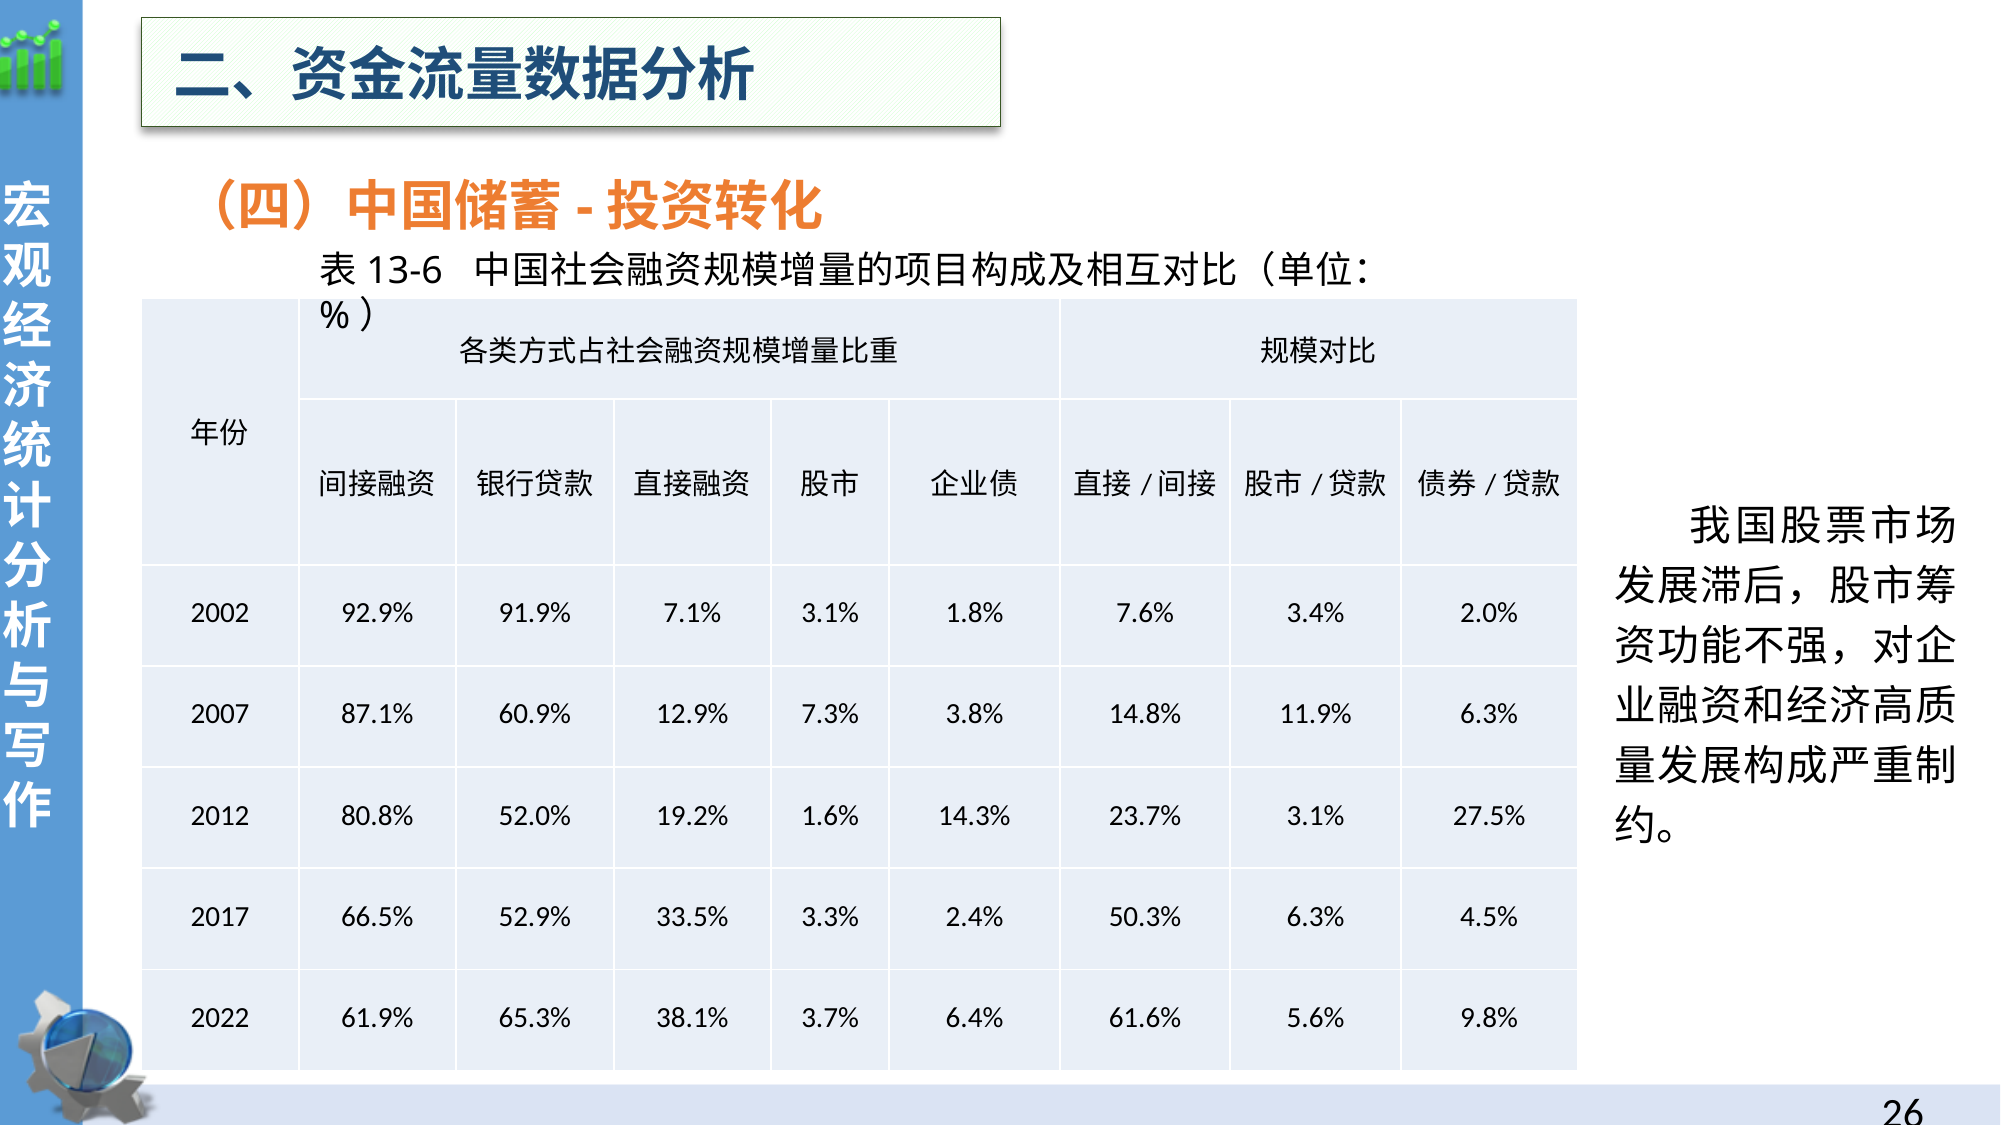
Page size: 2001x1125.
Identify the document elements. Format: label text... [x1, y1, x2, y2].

table_cell 2.0% [1402, 566, 1577, 665]
text_box 二、资金流量数据分析 [141, 17, 1000, 127]
table_header 规模对比 [1061, 299, 1577, 398]
table_cell 19.2% [615, 768, 770, 867]
picture [0, 0, 2001, 1125]
table_cell 3.4% [1231, 566, 1400, 665]
table_cell 61.9% [300, 970, 455, 1070]
table_cell 股市 [772, 400, 888, 564]
table_cell 6.4% [890, 970, 1059, 1070]
table_cell 1.8% [890, 566, 1059, 665]
table_cell 23.7% [1061, 768, 1229, 867]
table_cell 2.4% [890, 869, 1059, 969]
table_cell 直接融资 [615, 400, 770, 564]
table_cell 7.3% [772, 667, 888, 766]
text_box （四）中国储蓄-投资转化 [127, 131, 1895, 241]
table_cell 间接融资 [300, 400, 455, 564]
text_box [1578, 730, 1867, 1025]
table_cell 27.5% [1402, 768, 1577, 867]
table_cell 80.8% [300, 768, 455, 867]
table_cell 直接/间接 [1061, 400, 1229, 564]
table_cell 11.9% [1231, 667, 1400, 766]
table_cell 9.8% [1402, 970, 1577, 1070]
table_cell 7.6% [1061, 566, 1229, 665]
table_cell 52.9% [457, 869, 613, 969]
table_cell 7.1% [615, 566, 770, 665]
table_cell 65.3% [457, 970, 613, 1070]
table_cell 52.0% [457, 768, 613, 867]
table_cell 3.1% [1231, 768, 1400, 867]
table_cell 91.9% [457, 566, 613, 665]
text_box 25 [1786, 1085, 1940, 1125]
table_cell 3.7% [772, 970, 888, 1070]
table_cell 企业债 [890, 400, 1059, 564]
table_cell 股市/贷款 [1231, 400, 1400, 564]
table_cell 60.9% [457, 667, 613, 766]
table_header 年份 [142, 299, 298, 564]
table_cell 14.8% [1061, 667, 1229, 766]
table_cell 5.6% [1231, 970, 1400, 1070]
table_cell 2012 [142, 768, 298, 867]
table_cell 38.1% [615, 970, 770, 1070]
text_box 表13-6 中国社会融资规模增量的项目构成及相互对比（单位：%） [304, 238, 1415, 344]
table_cell 2007 [142, 667, 298, 766]
table_cell 61.6% [1061, 970, 1229, 1070]
table_cell 87.1% [300, 667, 455, 766]
text_box 我国股票市场发展滞后，股市筹资功能不强，对企业融资和经济高质量发展构成严重制约。 [1600, 481, 1973, 857]
table_cell 2002 [142, 566, 298, 665]
table_cell 6.3% [1402, 667, 1577, 766]
table_cell 33.5% [615, 869, 770, 969]
table_cell 2017 [142, 869, 298, 969]
table_cell 1.6% [772, 768, 888, 867]
table_cell 3.1% [772, 566, 888, 665]
table_cell 66.5% [300, 869, 455, 969]
table_header 各类方式占社会融资规模增量比重 [300, 299, 1059, 398]
text_box 宏观经济统计分析与写作 [0, 116, 70, 891]
table_cell 2022 [142, 970, 298, 1070]
table_cell 6.3% [1231, 869, 1400, 969]
table_cell 12.9% [615, 667, 770, 766]
table_cell 92.9% [300, 566, 455, 665]
table_cell 银行贷款 [457, 400, 613, 564]
table_cell 50.3% [1061, 869, 1229, 969]
table_cell 3.8% [890, 667, 1059, 766]
table_cell 4.5% [1402, 869, 1577, 969]
table_cell 债券/贷款 [1402, 400, 1577, 564]
table_cell 3.3% [772, 869, 888, 969]
table_cell 14.3% [890, 768, 1059, 867]
